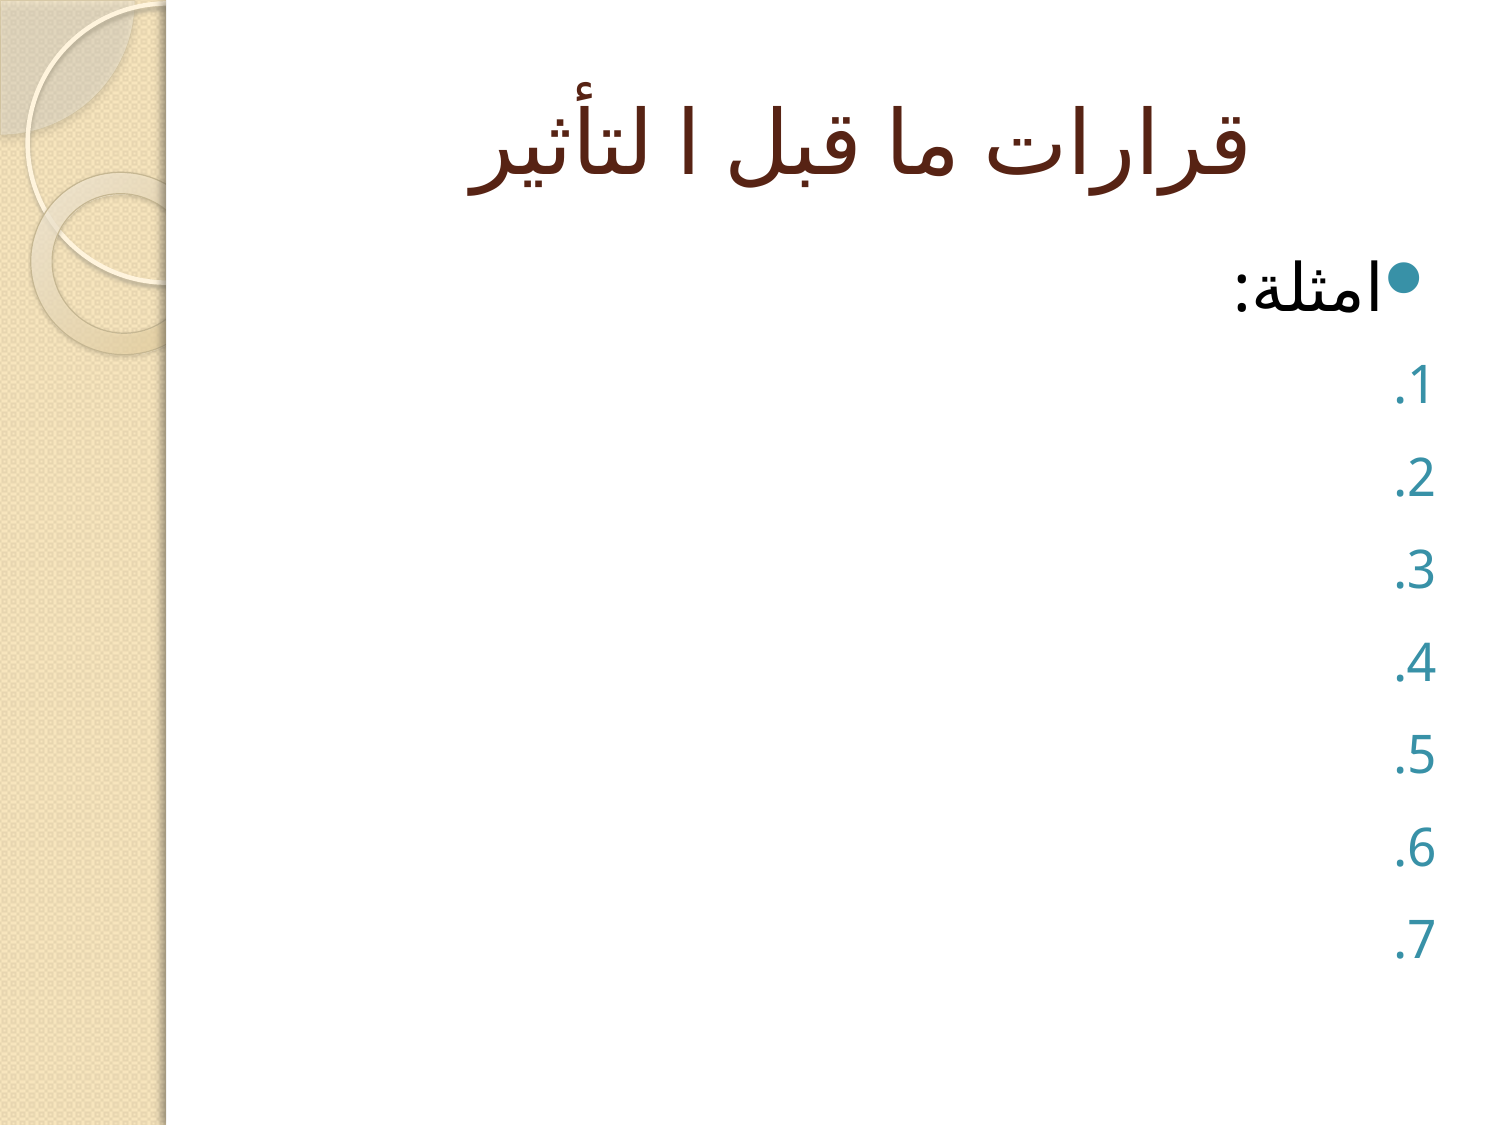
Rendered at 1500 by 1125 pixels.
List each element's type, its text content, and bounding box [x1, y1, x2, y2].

title قرارات ما قبل ا لتأثير [235, 45, 1466, 233]
list امثلة: [235, 237, 1466, 1025]
